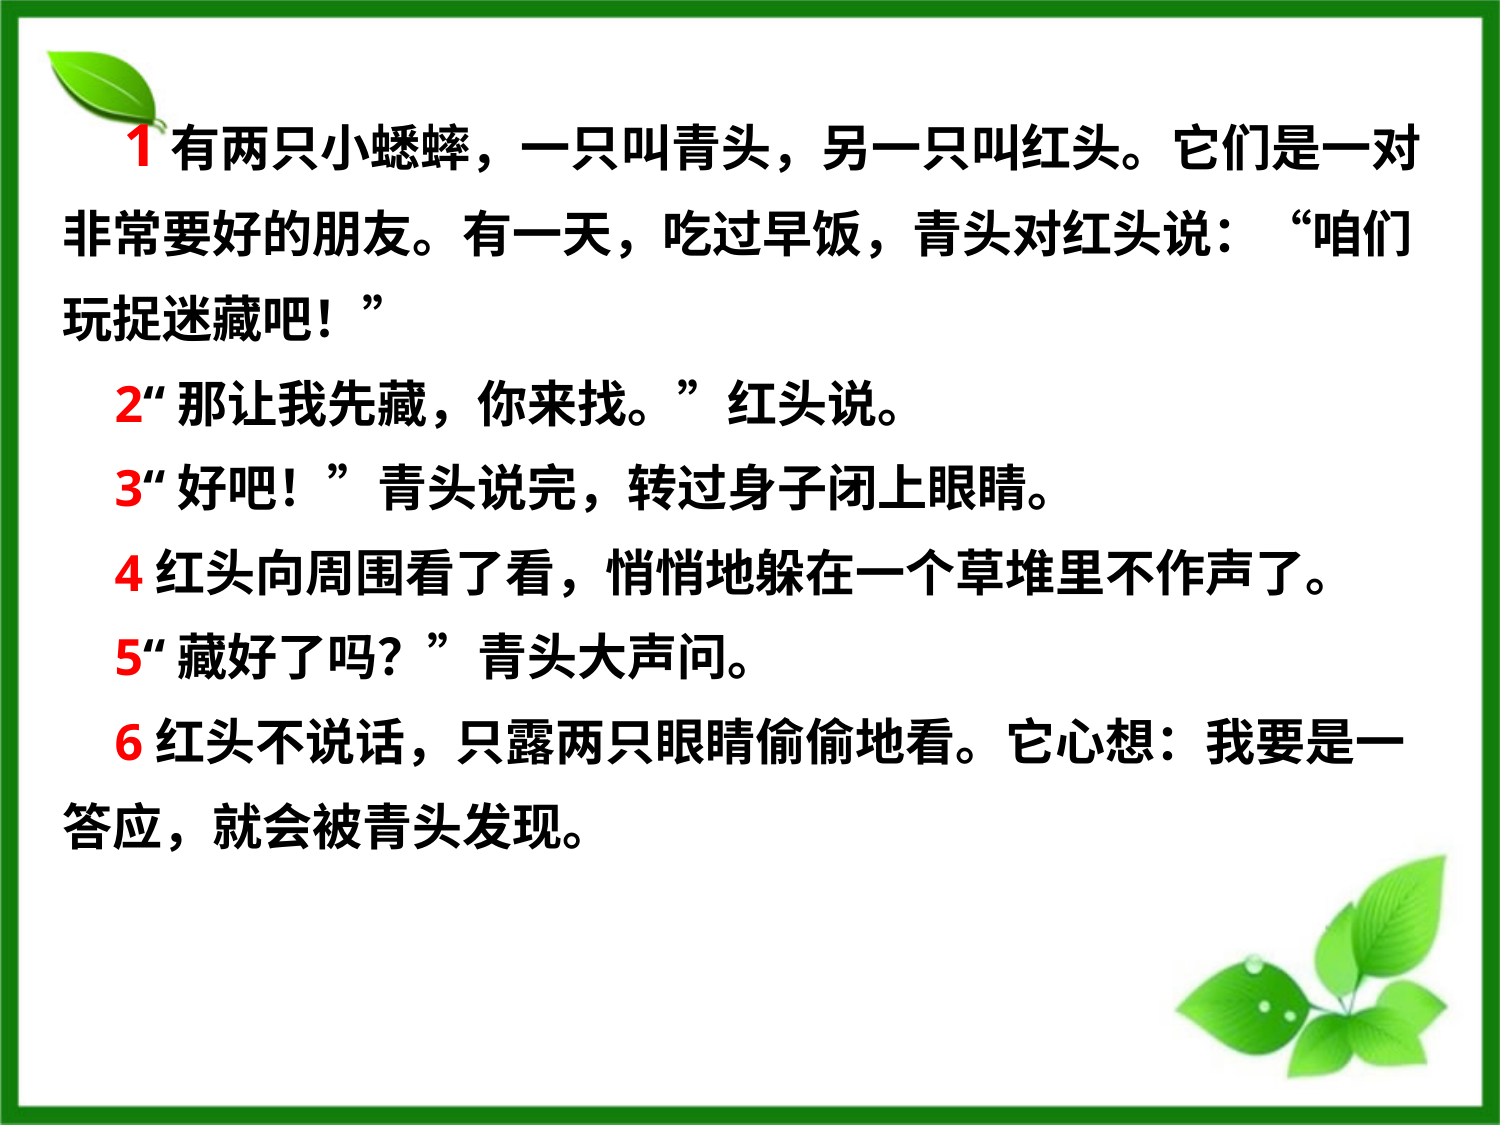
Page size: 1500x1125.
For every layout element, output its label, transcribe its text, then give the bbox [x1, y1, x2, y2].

text_box 1有两只小蟋蟀，一只叫青头，另一只叫红头。它们是一对非常要好的朋友。有一天，吃过早饭，青头对红头说：“咱们玩捉迷藏吧！” 2“那让我先藏，你来找。”红头说。 3“好吧！”青头说完，转过身子闭上眼睛。 4红头向周围看了看，悄悄地躲在一个草堆里不作声了。 5“藏好了吗？”青头大声问。 6红头不说话，只露两只眼睛偷偷地看。它心想：我要是一答应，就会被青头发现。 [47, 86, 1453, 1003]
picture [0, 0, 1500, 1125]
